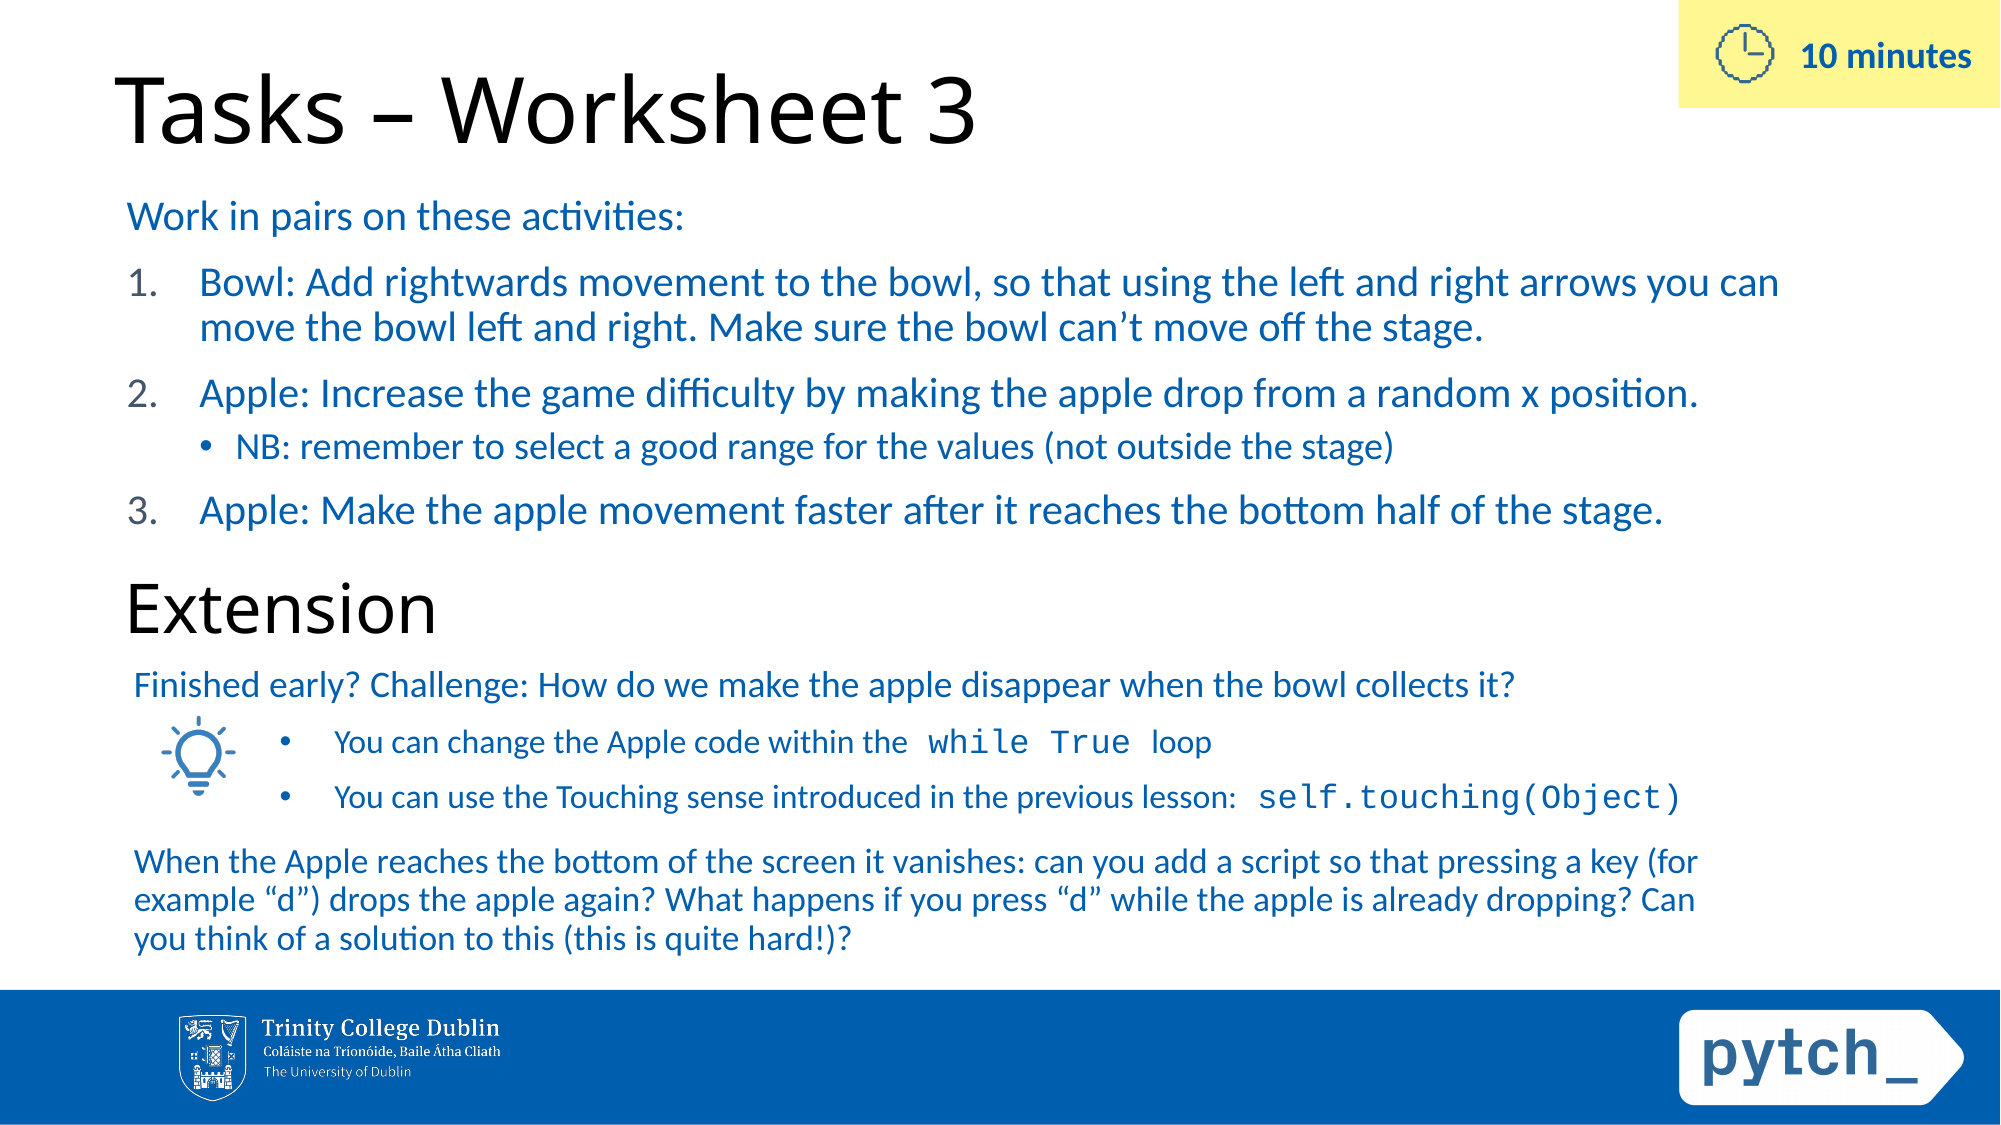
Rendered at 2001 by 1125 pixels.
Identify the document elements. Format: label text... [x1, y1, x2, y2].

list Work in pairs on these activities: Bowl: Add rightwards movement to the bowl, so that using the left and right arrows you can move the bowl left and right. Make sure the bowl can’t move off the stage. Apple: Increase the game difficulty by making the apple drop from a random x position. NB: remember to select a good range for the values (not outside the stage) Apple: Make the apple movement faster after it reaches the bottom half of the stage. [111, 186, 1825, 543]
picture [154, 711, 243, 801]
title Tasks – Worksheet 3 [99, 4, 1825, 223]
text_box When the Apple reaches the bottom of the screen it vanishes: can you add a script so that pressing a key (for example “d”) drops the apple again? What happens if you press “d” while the apple is already dropping? Can you think of a solution to this (this is quite hard!)? [118, 835, 1747, 983]
text_box Finished early? Challenge: How do we make the apple disappear when the bowl collects it? You can change the Apple code within the while True loop You can use the Touching sense introduced in the previous lesson: self.touching(Object) [118, 657, 1889, 825]
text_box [1678, 0, 2000, 108]
picture [178, 1014, 502, 1102]
text_box Extension [109, 565, 1835, 657]
picture [1590, 894, 2001, 1125]
